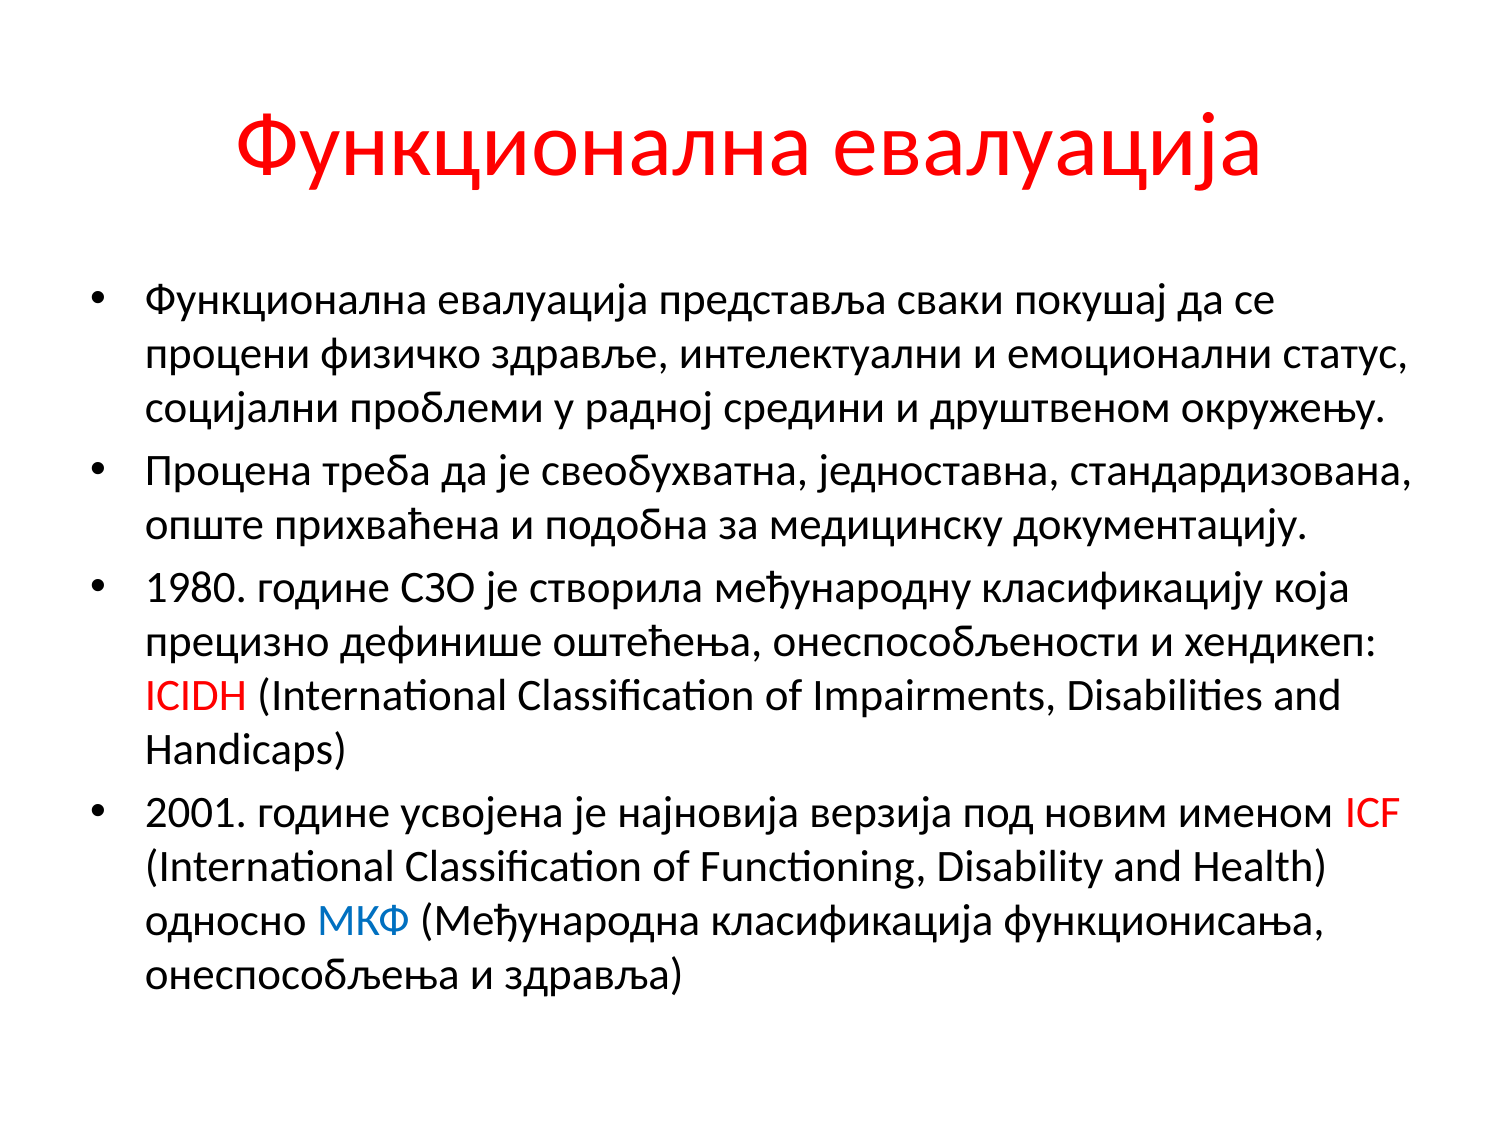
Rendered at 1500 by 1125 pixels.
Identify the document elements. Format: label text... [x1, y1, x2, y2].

title Функционална евалуација [75, 45, 1425, 233]
list Функционална евалуација представља сваки покушај да се процени физичко здравље, интелектуални и емоционални статус, социјални проблеми у радној средини и друштвеном окружењу. Процена треба да је свеобухватна, једноставна, стандардизована, опште прихваћена и подобна за медицинску документацију. 1980. године СЗО је створила међународну класификацију која прецизно дефинише оштећења, онеспособљености и хендикеп: ICIDH (International Classification of Impairments, Disabilities and Handicaps) 2001. године усвојена је најновија верзија под новим именом ICF (International Classification of Functioning, Disability and Health) односно МКФ (Међународна класификација функционисања, онеспособљења и здравља) [75, 262, 1459, 1083]
